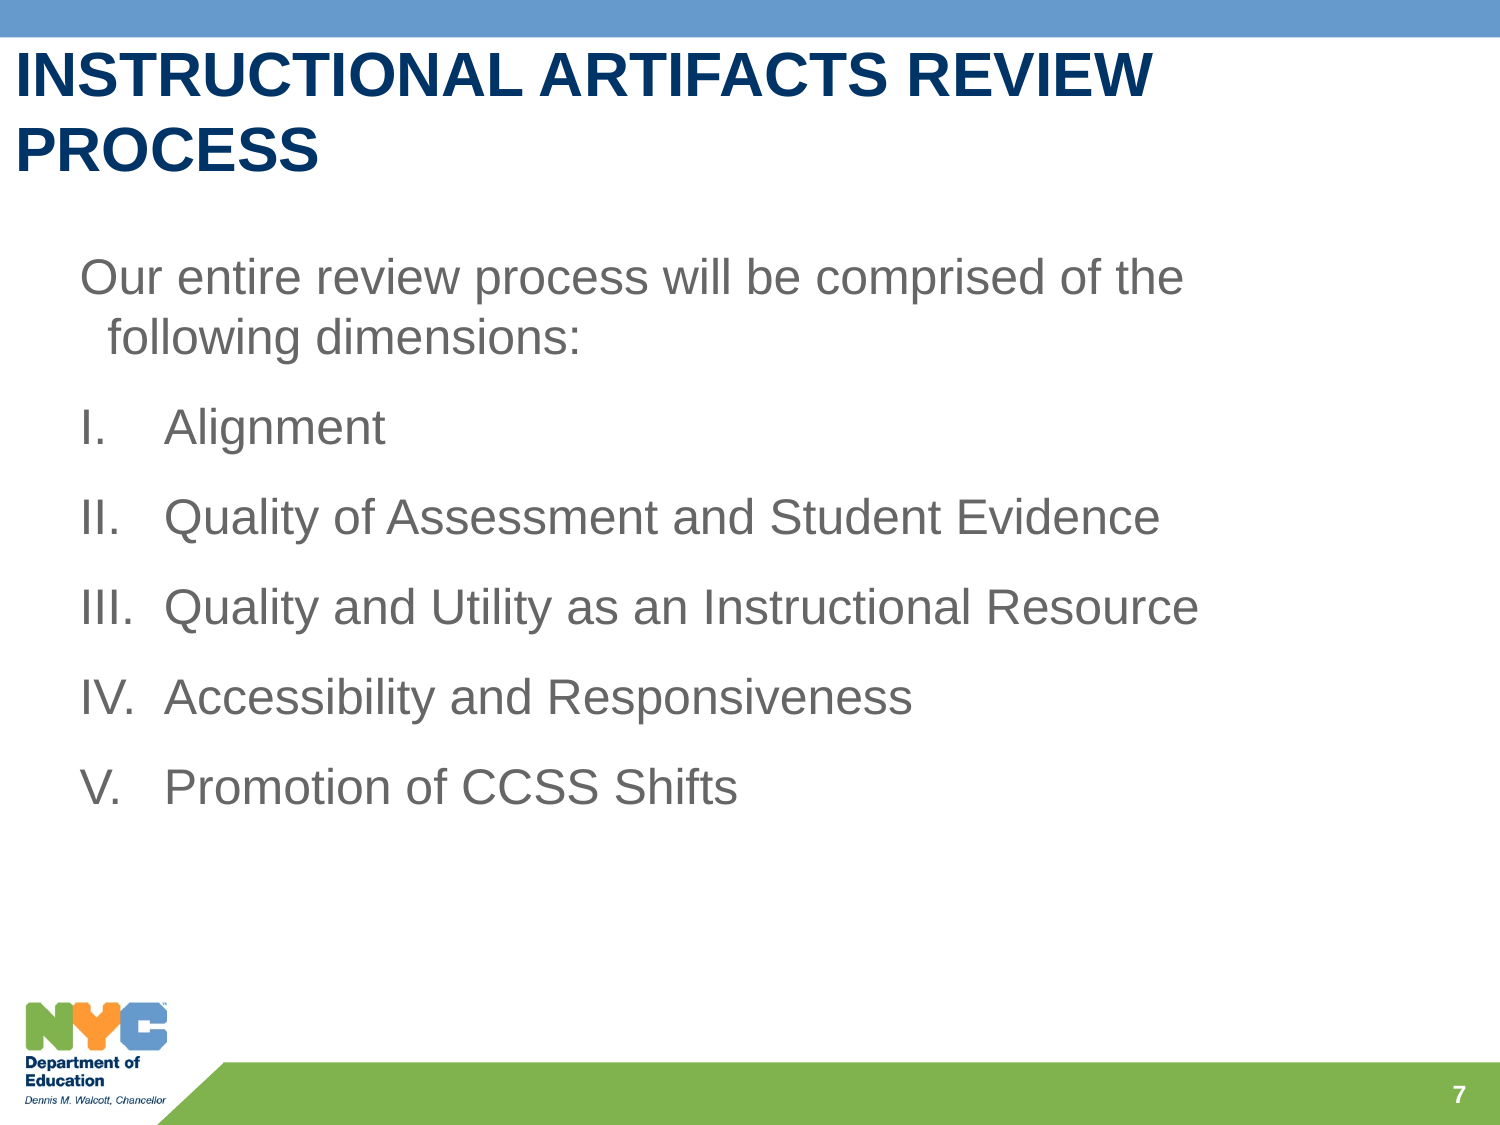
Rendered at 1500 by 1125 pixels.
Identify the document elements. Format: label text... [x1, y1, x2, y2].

picture [24, 1002, 167, 1105]
slide_number 7 [1318, 1070, 1482, 1109]
list Our entire review process will be comprised of the following dimensions: Alignment Quality of Assessment and Student Evidence Quality and Utility as an Instructional Resource Accessibility and Responsiveness Promotion of CCSS Shifts [64, 237, 1340, 913]
title INSTRUCTIONAL ARTIFACTS REVIEW PROCESS [0, 91, 1460, 192]
